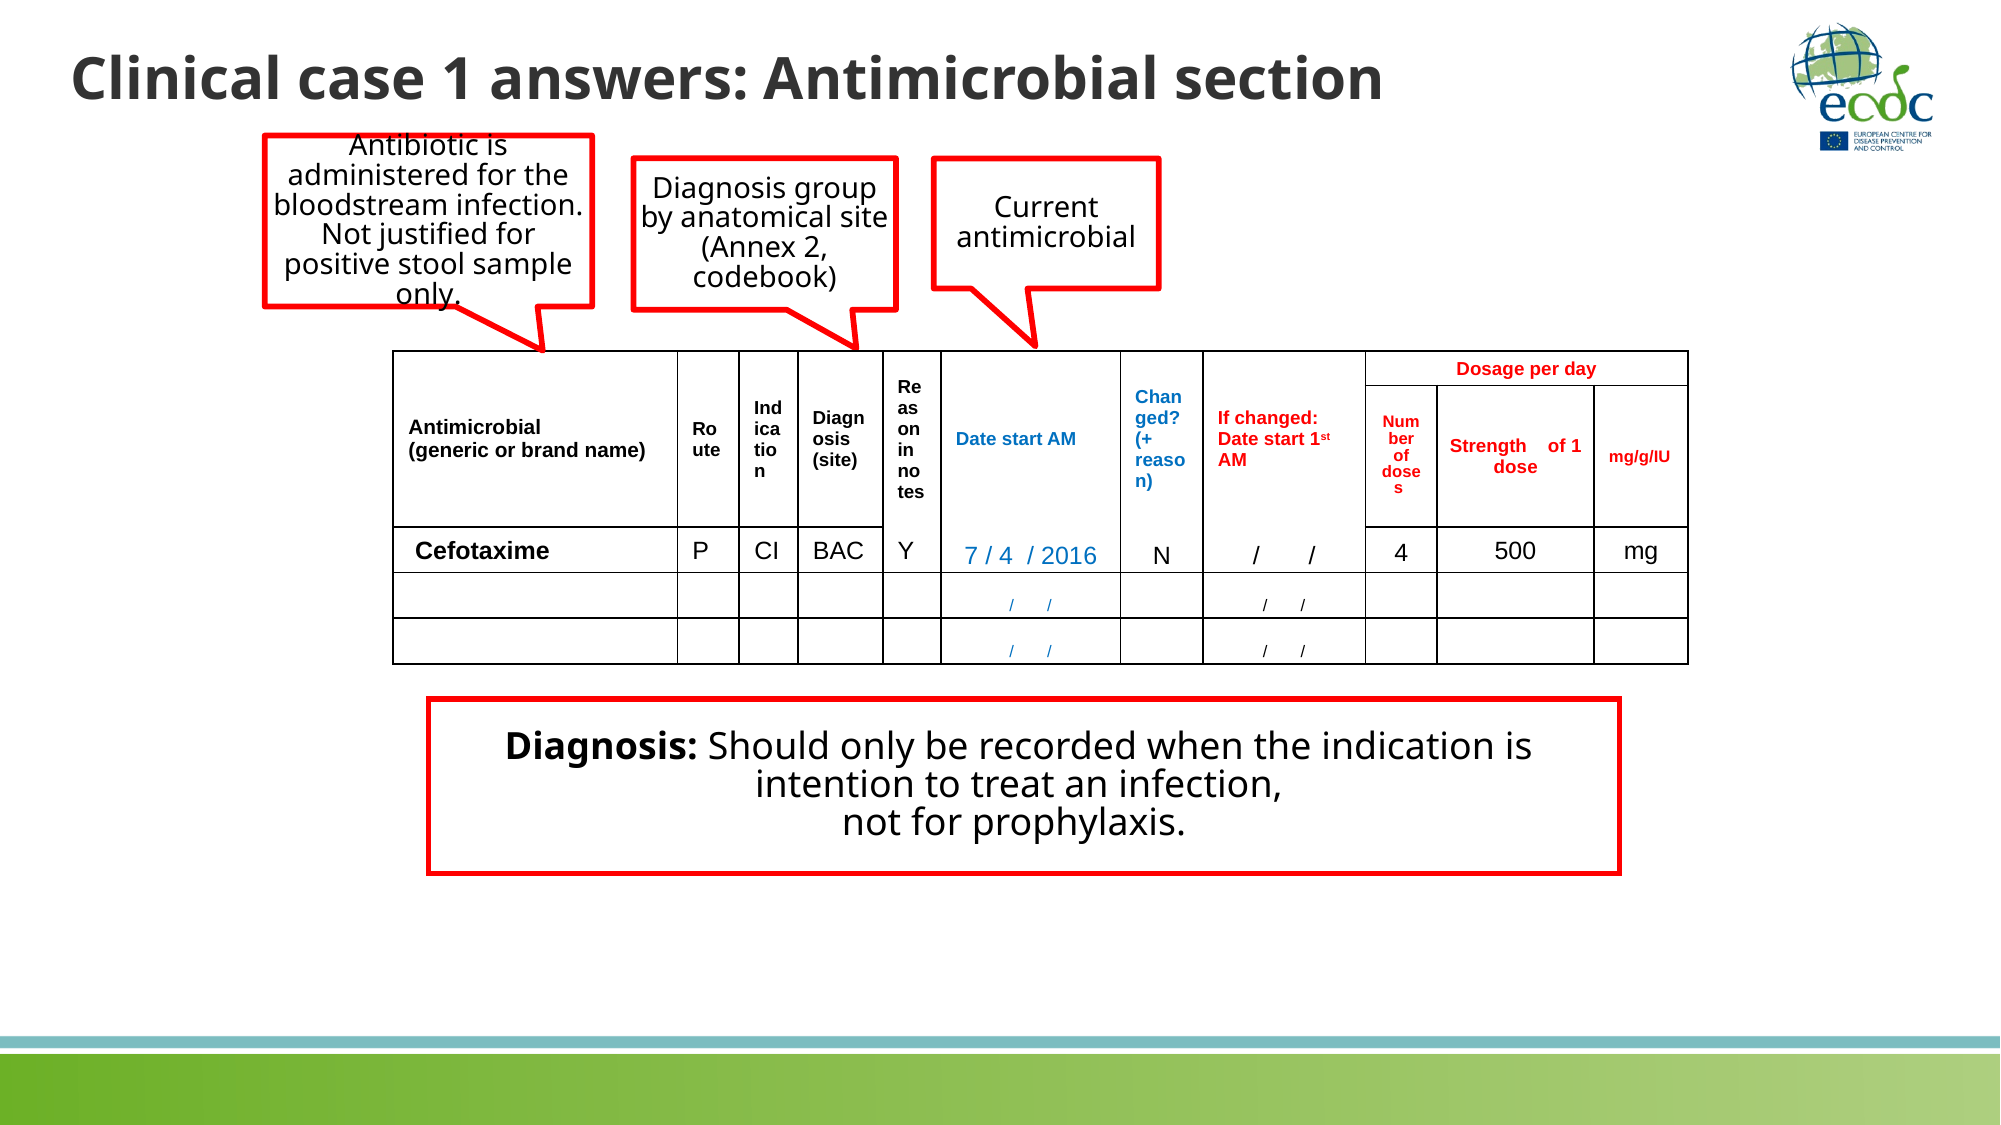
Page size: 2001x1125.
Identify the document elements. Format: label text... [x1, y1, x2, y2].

text_box Antibiotic is administered for the bloodstream infection. Not justified for positive stool sample only. [264, 135, 593, 351]
table_cell CI [740, 528, 797, 572]
table_header Date start AM [942, 352, 1120, 527]
table_cell N [1121, 527, 1202, 572]
table_cell 7 / 4 / 2016 [942, 527, 1120, 572]
table_cell Number of doses [1366, 386, 1436, 526]
title Clinical case 1 answers: Antimicrobial section [70, 49, 1764, 180]
table_header Reason in notes [884, 352, 940, 527]
table_cell [740, 619, 797, 663]
table_cell P [678, 528, 738, 572]
table_cell / / [942, 573, 1120, 617]
table_cell [1366, 573, 1436, 617]
table_cell [884, 619, 940, 663]
table_cell Cefotaxime [394, 528, 677, 572]
table_cell / / [942, 619, 1120, 663]
table_cell / / [1204, 527, 1365, 572]
table_header Dosage per day [1366, 352, 1687, 385]
table_cell [884, 573, 940, 617]
table_cell 4 [1366, 528, 1436, 572]
text_box Diagnosis group by anatomical site (Annex 2, codebook) [633, 180, 896, 349]
table_cell [1121, 573, 1202, 617]
table_cell [799, 619, 882, 663]
table_cell / / [1204, 573, 1365, 617]
text_box Current antimicrobial [933, 180, 1159, 347]
table_header Route [678, 352, 738, 526]
table_cell / / [1204, 619, 1365, 663]
table_cell 500 [1438, 528, 1593, 572]
table_cell [1121, 619, 1202, 663]
table_cell [1366, 619, 1436, 663]
table_cell [1595, 573, 1687, 617]
table_cell [740, 573, 797, 617]
table_header Changed? (+ reason) [1121, 352, 1202, 527]
table_header Diagnosis (site) [799, 352, 882, 526]
table_cell [1438, 619, 1593, 663]
table_header Antimicrobial (generic or brand name) [394, 352, 677, 526]
table_cell [1595, 619, 1687, 663]
picture [0, 0, 2000, 1125]
table_cell [394, 573, 677, 617]
table_cell [799, 573, 882, 617]
table_cell mg/g/IU [1595, 386, 1687, 526]
table_cell [678, 619, 738, 663]
table_cell BAC [799, 528, 882, 572]
table_cell [394, 619, 677, 663]
table_cell Strength of 1 dose [1438, 386, 1593, 526]
table_header Indication [740, 352, 797, 526]
table_cell Y [884, 527, 940, 572]
table_header If changed: Date start 1st AM [1204, 352, 1365, 527]
table_cell [1438, 573, 1593, 617]
table_cell mg [1595, 528, 1687, 572]
text_box Diagnosis: Should only be recorded when the indication is intention to treat an infection, not for prophylaxis. [428, 698, 1620, 874]
table_cell [678, 573, 738, 617]
